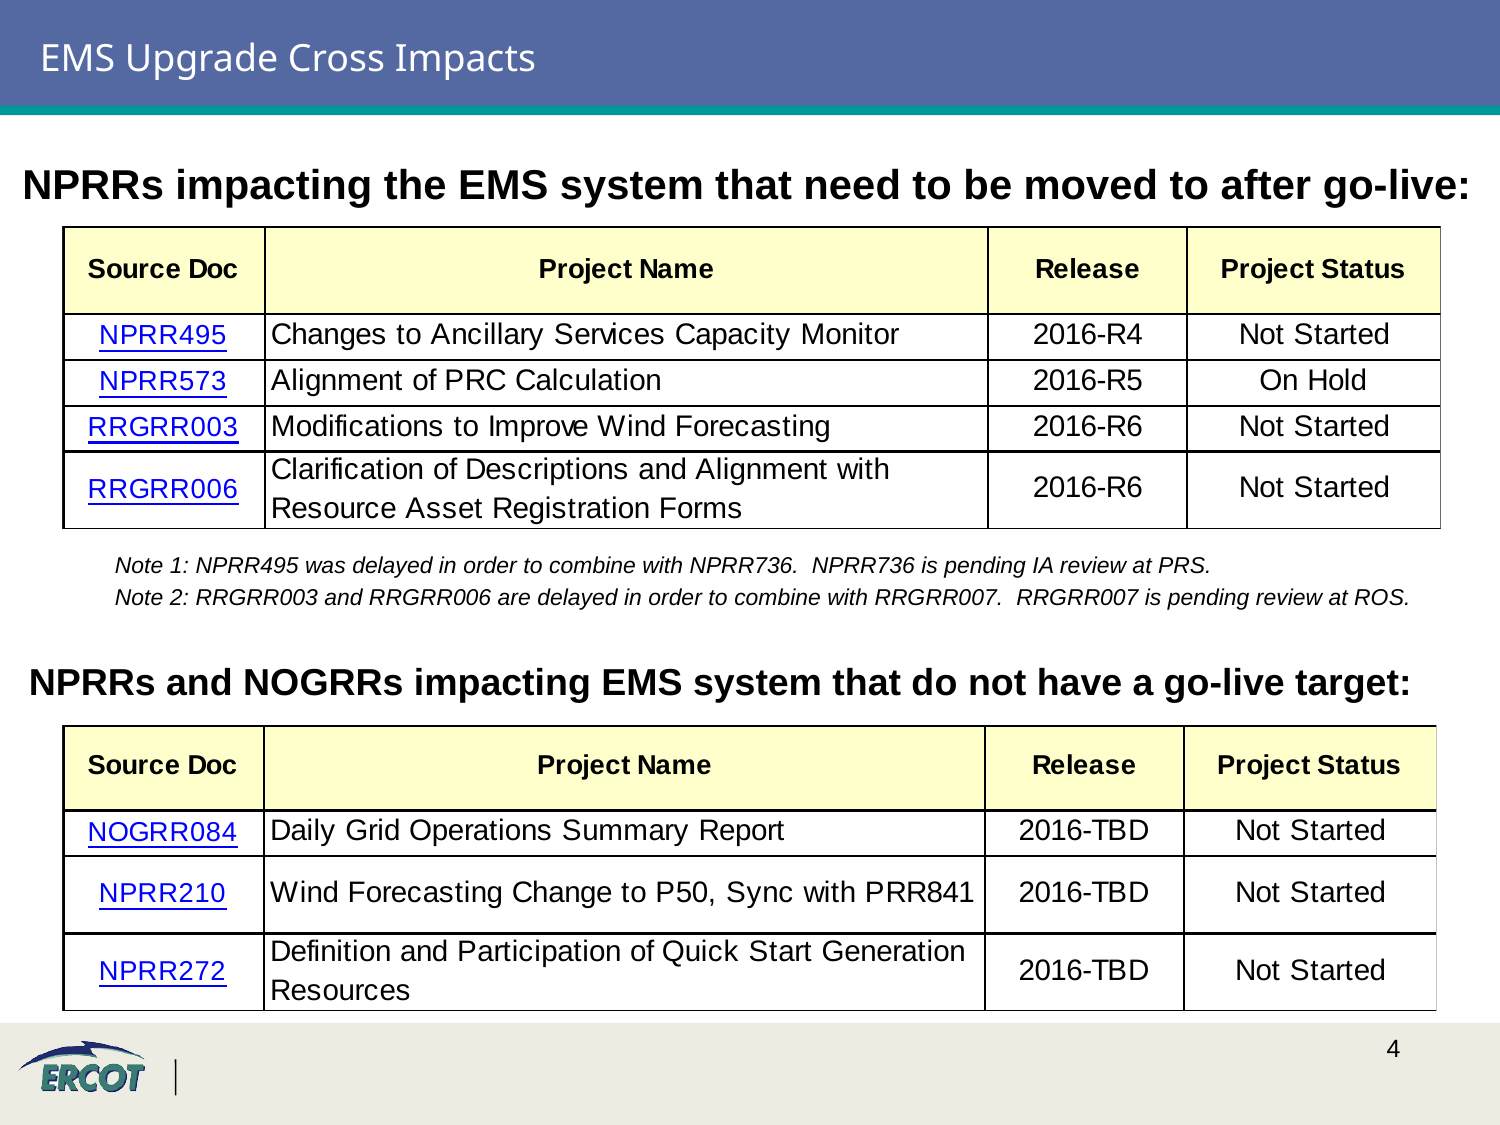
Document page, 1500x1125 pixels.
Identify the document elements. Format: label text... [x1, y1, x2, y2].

list NPRRs and NOGRRs impacting EMS system that do not have a go-live target: [13, 650, 1495, 725]
text_box NPRRs impacting the EMS system that need to be moved to after go-live: [7, 149, 1495, 238]
title EMS Upgrade Cross Impacts [24, 0, 1175, 113]
picture [10, 1031, 151, 1111]
text_box Note 1: NPRR495 was delayed in order to combine with NPRR736. NPRR736 is pending IA review at PRS. Note 2: RRGRR003 and RRGRR006 are delayed in order to combine with RRGRR007. RRGRR007 is pending review at ROS. [24, 536, 1463, 625]
picture [62, 724, 1439, 1013]
picture [62, 225, 1443, 531]
